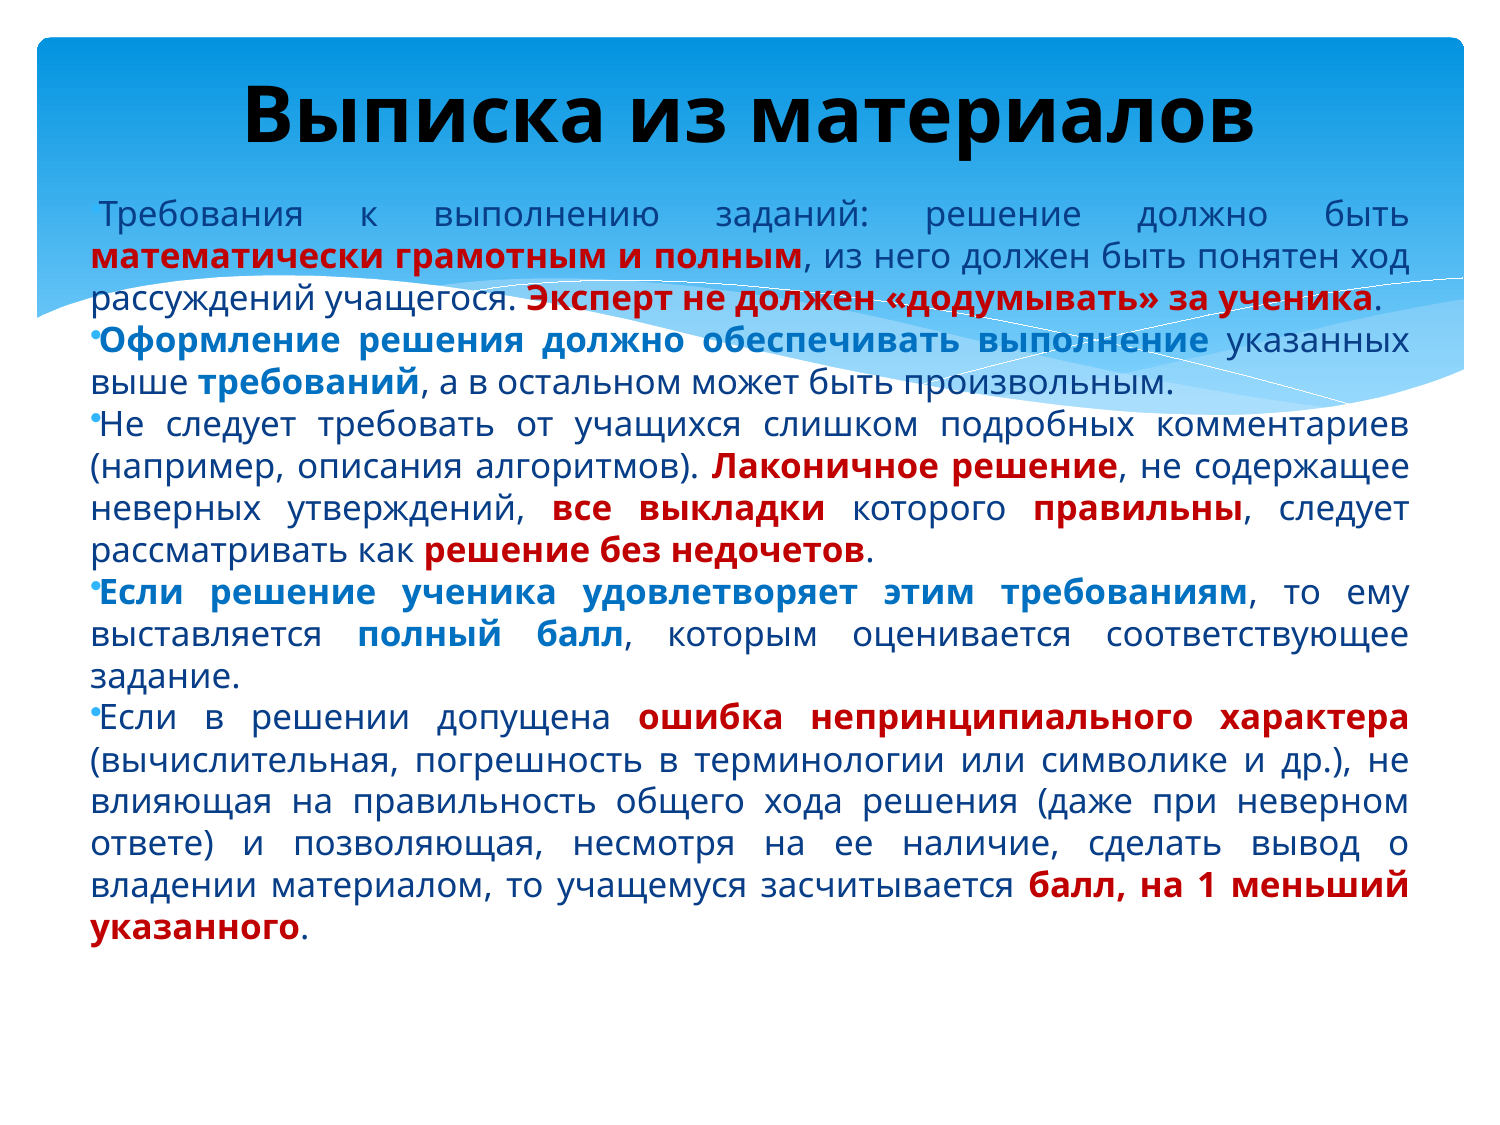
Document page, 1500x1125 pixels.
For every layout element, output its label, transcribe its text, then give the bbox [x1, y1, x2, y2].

title Выписка из материалов [75, 55, 1425, 261]
list Требования к выполнению заданий: решение должно быть математически грамотным и полным, из него должен быть понятен ход рассуждений учащегося. Эксперт не должен «додумывать» за ученика. Оформление решения должно обеспечивать выполнение указанных выше требований, а в остальном может быть произвольным. Не следует требовать от учащихся слишком подробных комментариев (например, описания алгоритмов). Лаконичное решение, не содержащее неверных утверждений, все выкладки которого правильны, следует рассматривать как решение без недочетов. Если решение ученика удовлетворяет этим требованиям, то ему выставляется полный балл, которым оценивается соответствующее задание. Если в решении допущена ошибка непринципиального характера (вычислительная, погрешность в терминологии или символике и др.), не влияющая на правильность общего хода решения (даже при неверном ответе) и позволяющая, несмотря на ее наличие, сделать вывод о владении материалом, то учащемуся засчитывается балл, на 1 меньший указанного. [75, 261, 1425, 1005]
